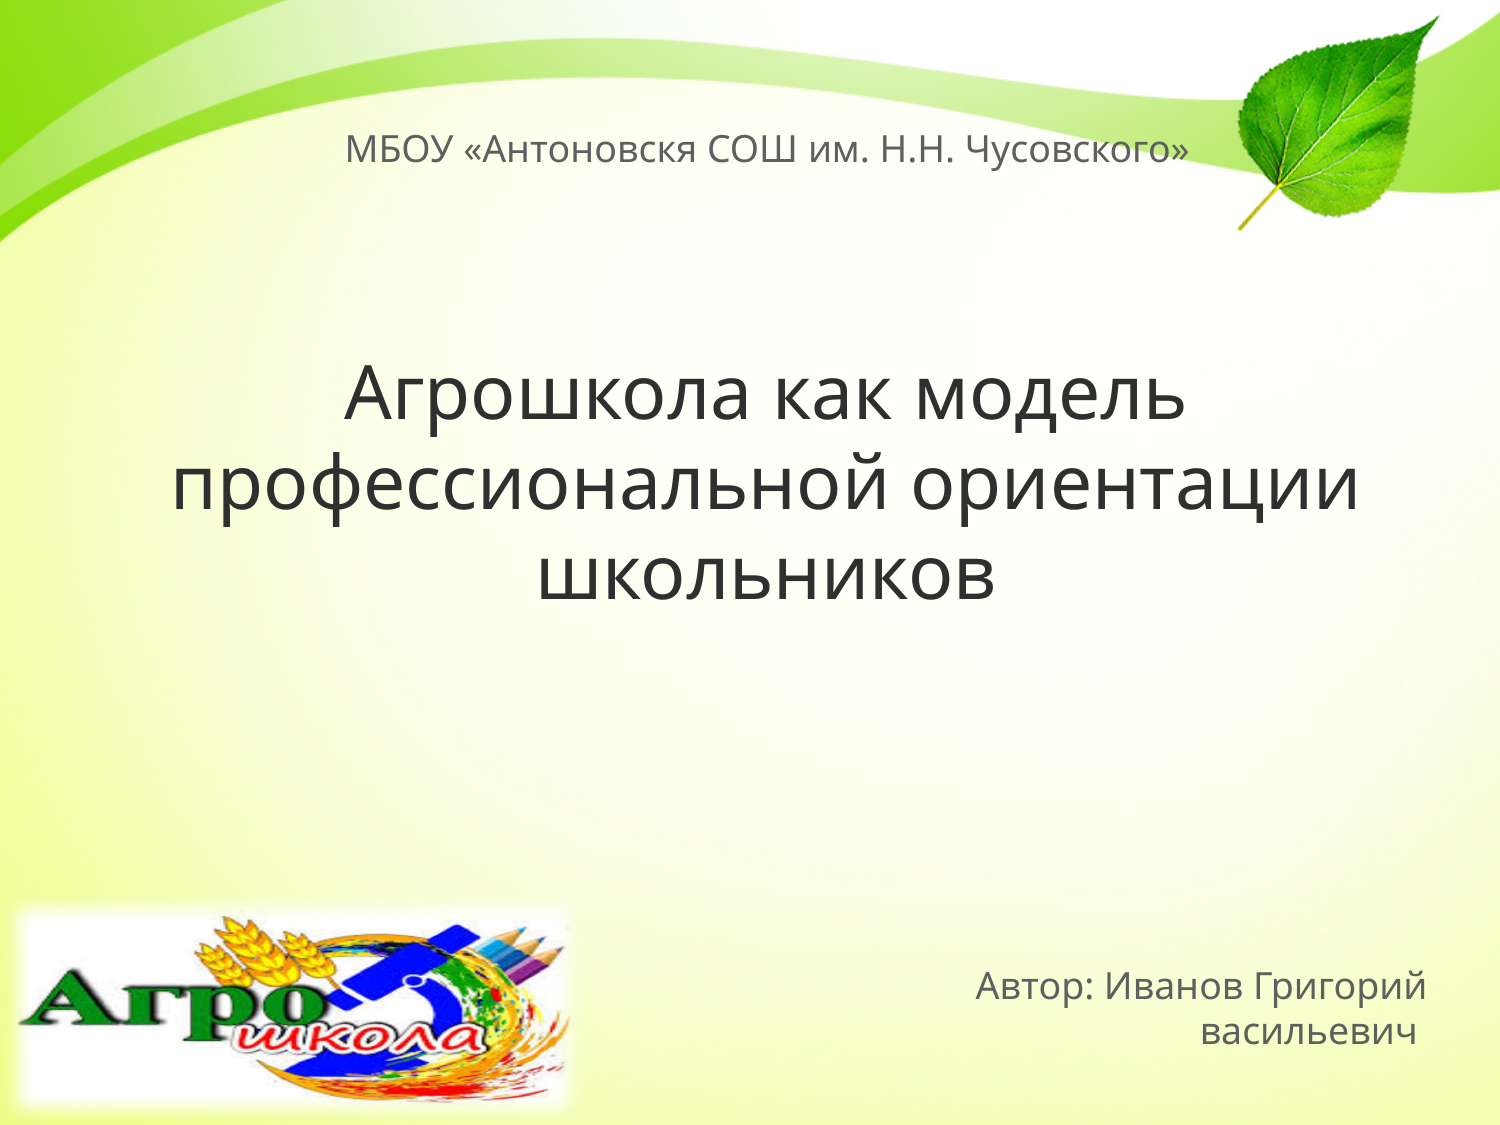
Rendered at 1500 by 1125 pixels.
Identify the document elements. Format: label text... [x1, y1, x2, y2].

text_box Автор: Иванов Григорий васильевич [879, 954, 1443, 1060]
picture [0, 0, 1500, 1125]
text_box МБОУ «Антоновскя СОШ им. Н.Н. Чусовского» [175, 117, 1360, 177]
title Агрошкола как модель профессиональной ориентации школьников [128, 327, 1405, 632]
